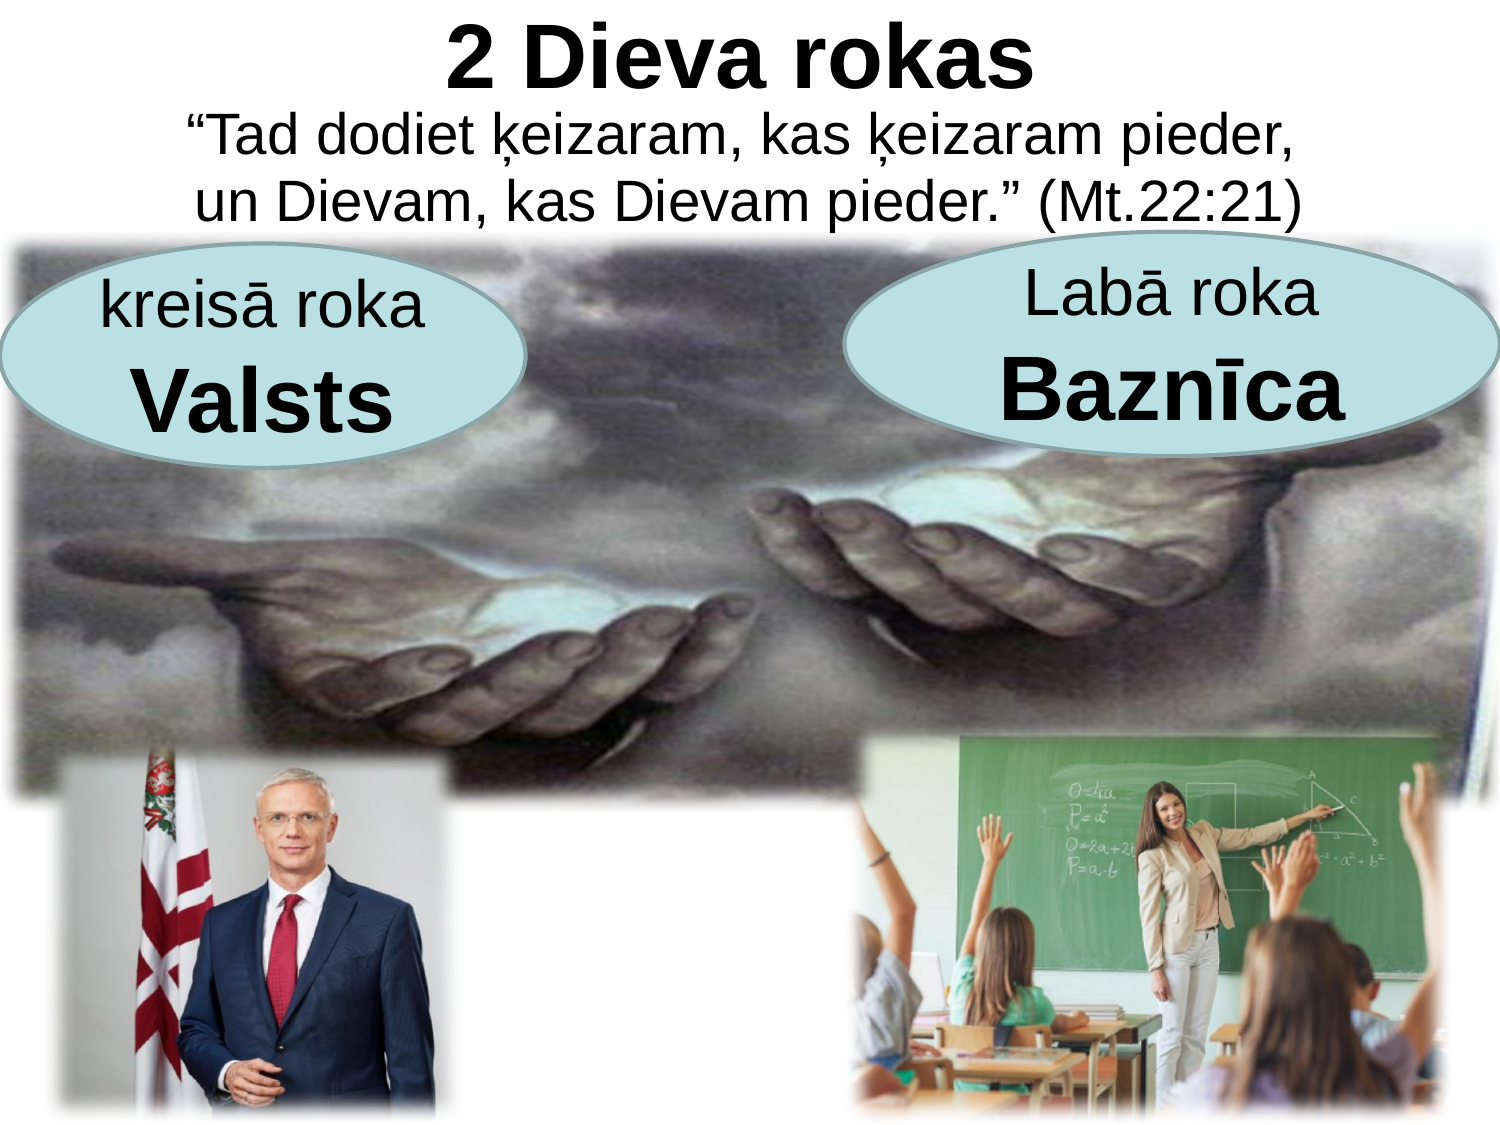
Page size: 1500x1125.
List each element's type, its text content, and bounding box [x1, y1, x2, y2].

list “Tad dodiet ķeizaram, kas ķeizaram pieder, un Dievam, kas Dievam pieder.” (Mt.22:21) [0, 101, 1500, 231]
picture [0, 231, 1500, 1125]
title 2 Dieva rokas [52, 18, 1430, 86]
